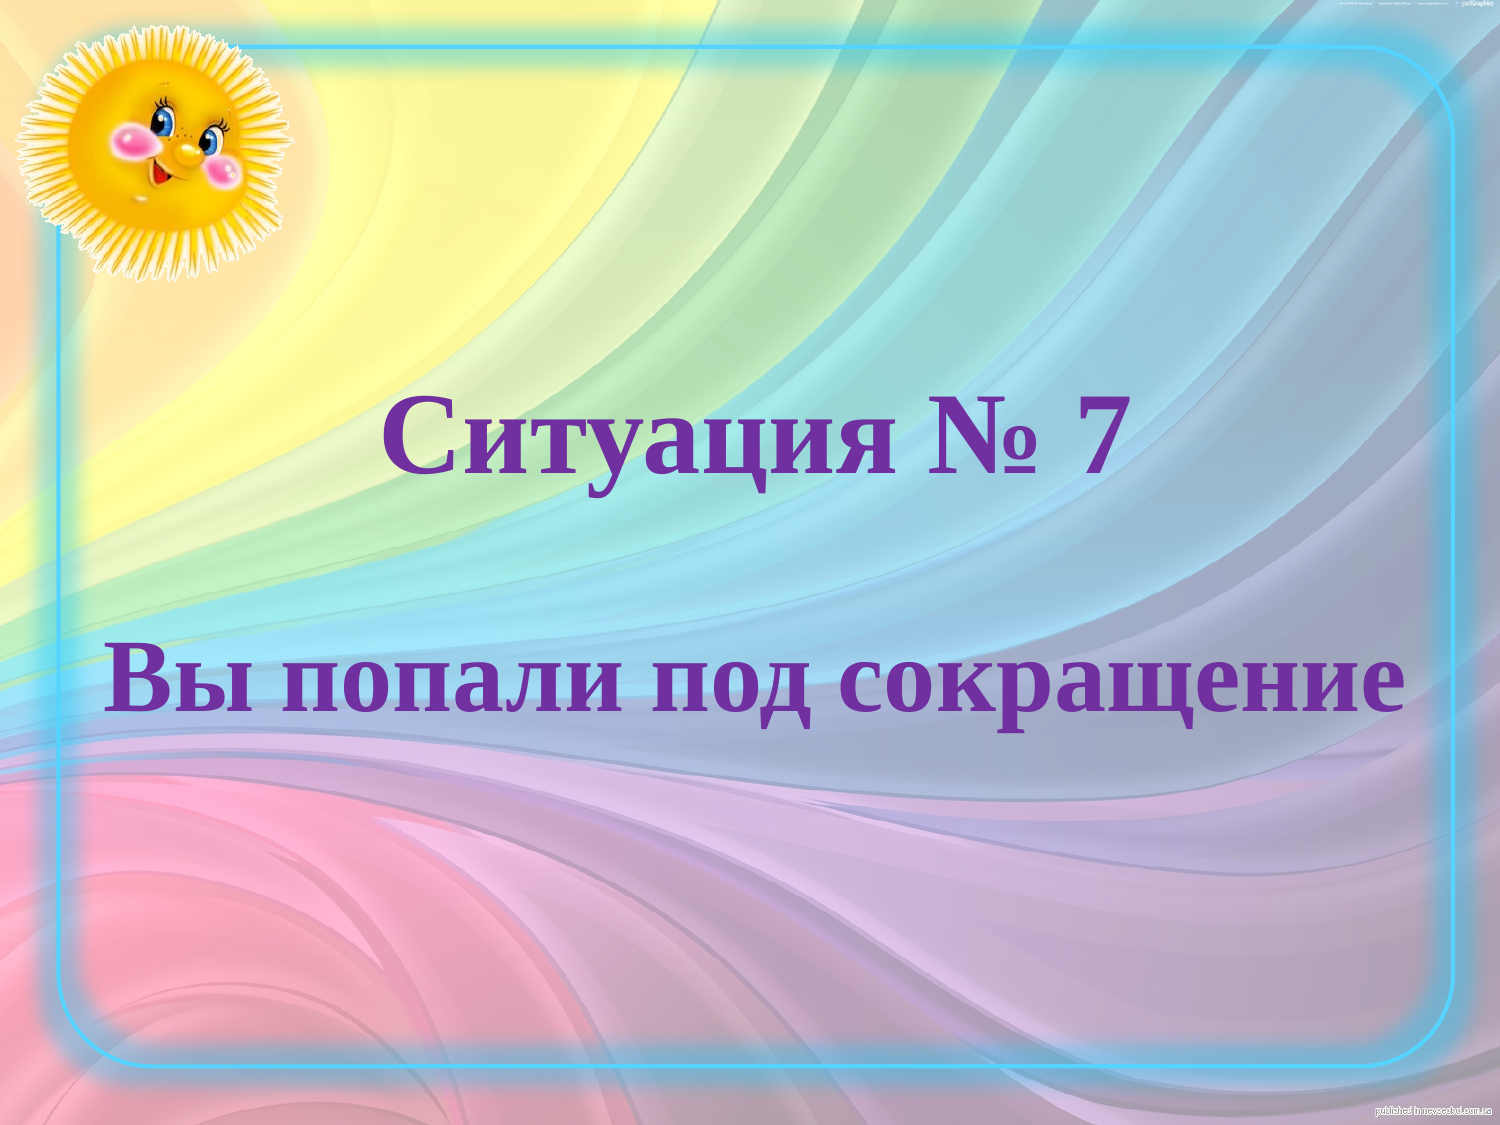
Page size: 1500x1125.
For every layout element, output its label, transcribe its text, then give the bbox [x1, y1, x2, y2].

picture [11, 11, 340, 340]
title Ситуация № 7 Вы попали под сокращение [76, 172, 1436, 1047]
